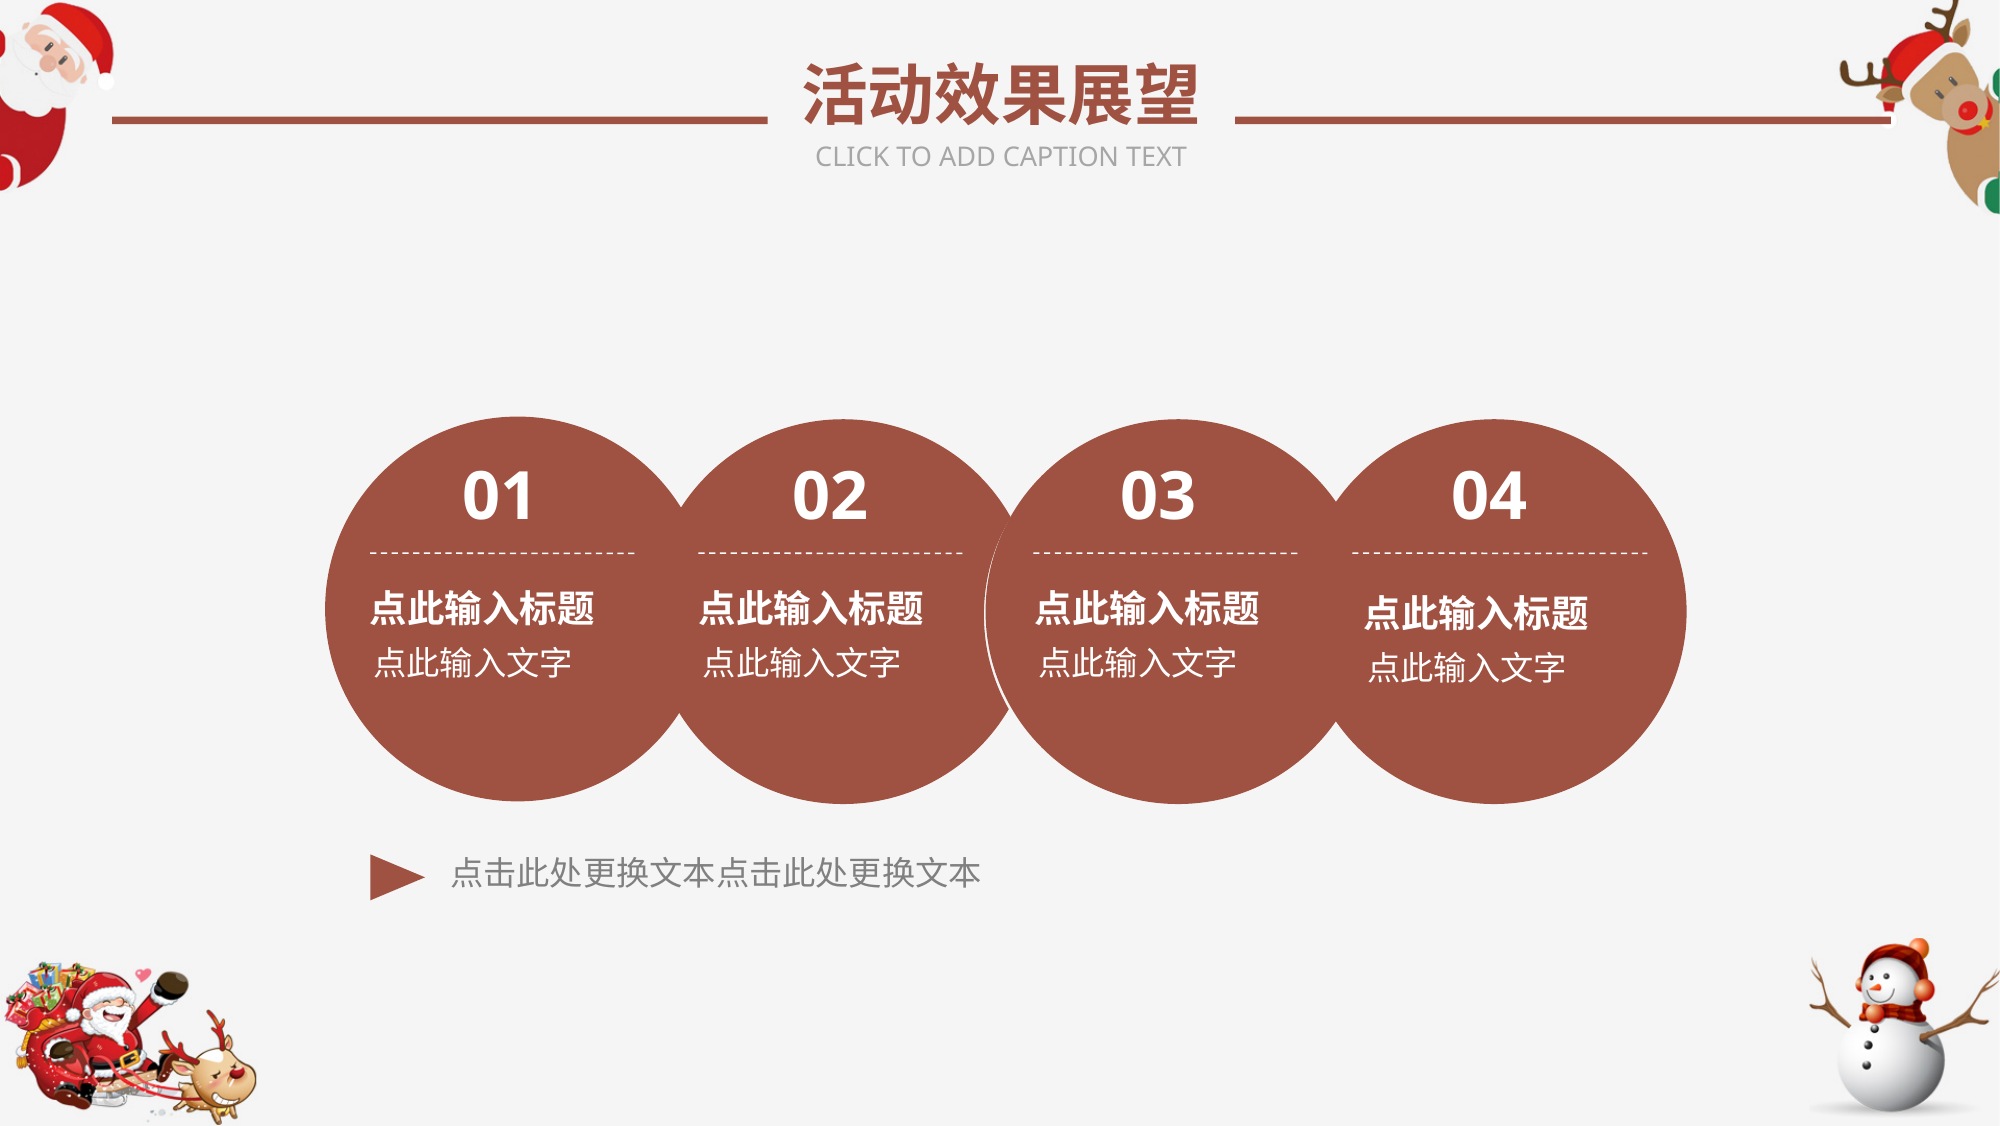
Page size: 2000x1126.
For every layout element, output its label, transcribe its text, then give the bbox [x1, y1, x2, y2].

text_box [1301, 419, 1683, 805]
text_box 点此输入标题 [355, 566, 684, 638]
text_box 点此输入标题 [684, 566, 1020, 638]
picture [0, 0, 2000, 1126]
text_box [112, 52, 1891, 173]
text_box 点此输入文字 [1023, 624, 1317, 690]
text_box 点此输入标题 [1020, 566, 1306, 638]
text_box 03 [1105, 445, 1253, 540]
text_box 点此输入文字 [358, 624, 687, 690]
text_box [667, 690, 1009, 805]
text_box 点此输入文字 [687, 624, 1023, 690]
text_box 点击此处更换文本点击此处更换文本 [435, 844, 1777, 900]
text_box 04 [1436, 445, 1585, 540]
text_box 02 [777, 445, 925, 540]
text_box 点此输入文字 [1352, 629, 1712, 694]
text_box [325, 416, 681, 802]
text_box [370, 854, 426, 901]
text_box 点此输入标题 [1349, 571, 1708, 643]
text_box [655, 419, 1010, 566]
text_box [1002, 690, 1336, 805]
text_box [991, 419, 1336, 566]
text_box 01 [447, 445, 591, 540]
